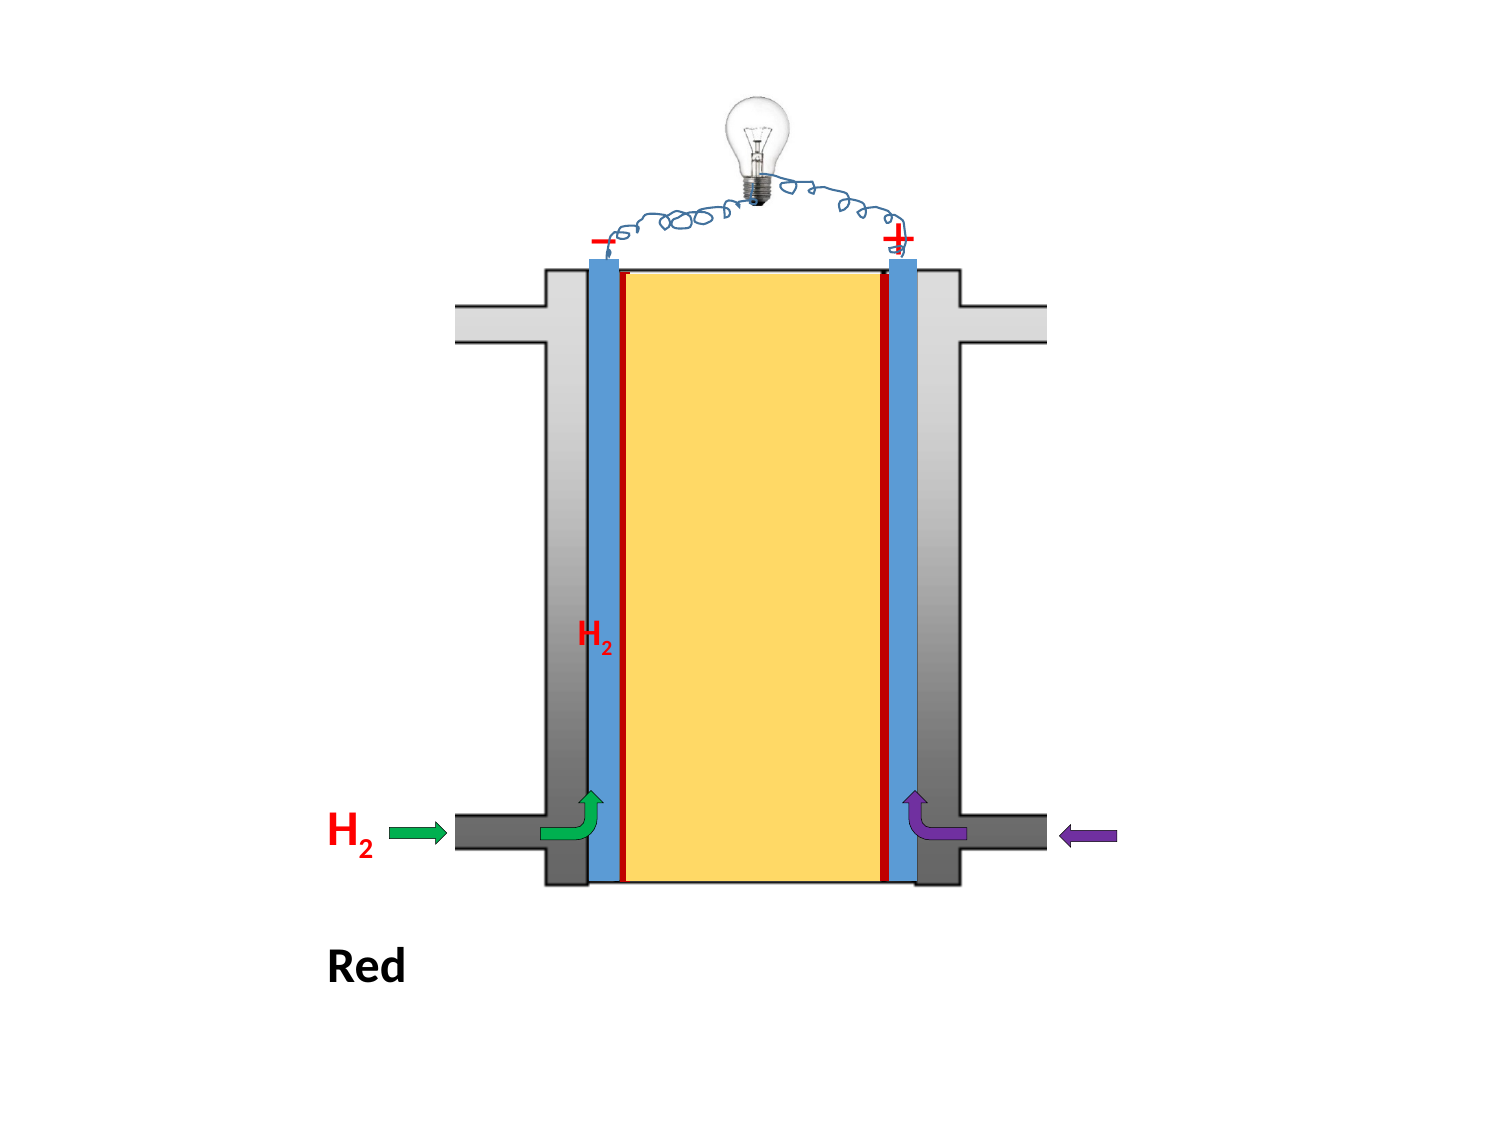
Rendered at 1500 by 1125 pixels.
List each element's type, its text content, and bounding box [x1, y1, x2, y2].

text_box H2 lucht O2 Red Ox [312, 788, 1355, 1000]
picture [715, 94, 801, 186]
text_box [214, 186, 1287, 900]
text_box [801, 180, 816, 186]
